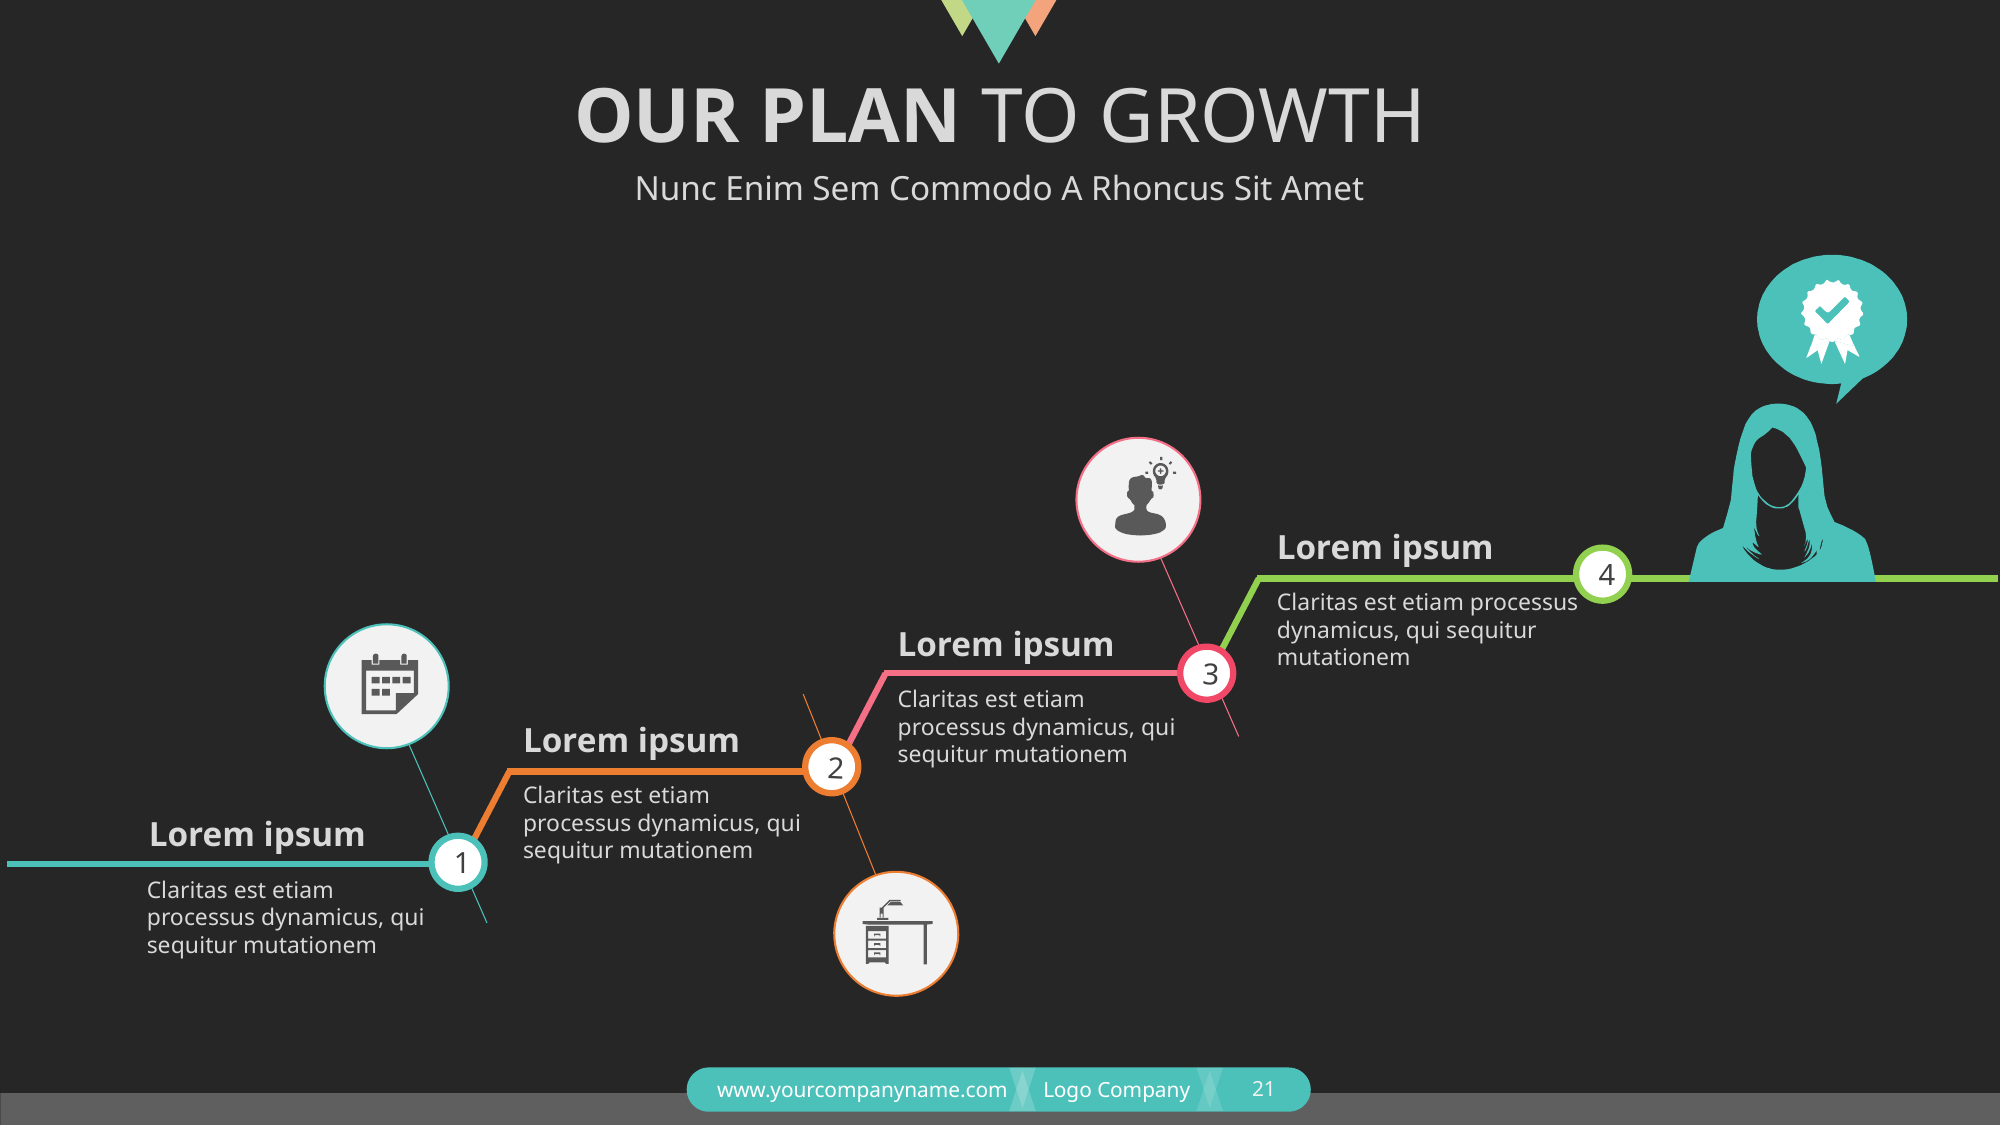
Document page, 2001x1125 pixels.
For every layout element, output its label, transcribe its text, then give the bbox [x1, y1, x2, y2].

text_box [1800, 279, 1864, 364]
text_box Lorem ipsum [134, 806, 324, 861]
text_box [457, 578, 1998, 871]
text_box 4 [1575, 546, 1631, 578]
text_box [324, 624, 487, 923]
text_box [1757, 254, 1908, 404]
title OUR PLAN TO GROWTH [265, 77, 1735, 160]
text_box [799, 695, 959, 996]
list Nunc Enim Sem Commodo A Rhoncus Sit Amet [265, 166, 1735, 213]
text_box Claritas est etiam processus dynamicus, qui sequitur mutationem [132, 867, 452, 965]
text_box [1076, 437, 1239, 737]
text_box Lorem ipsum [1262, 518, 1565, 574]
text_box [1689, 404, 1876, 578]
slide_number 21 [1225, 1067, 1302, 1112]
